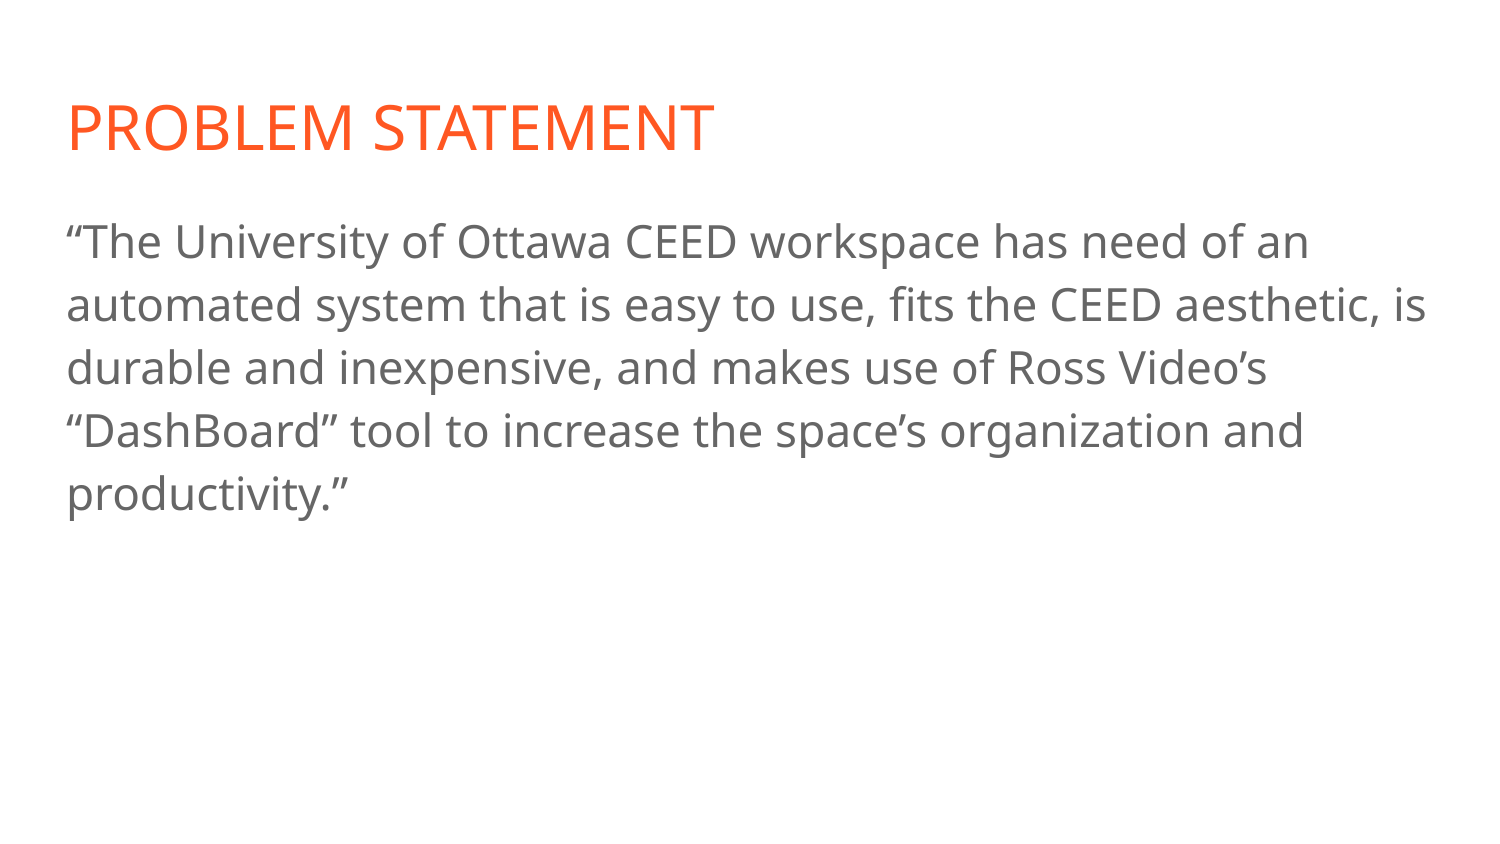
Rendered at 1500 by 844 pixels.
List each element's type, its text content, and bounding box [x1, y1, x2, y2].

title PROBLEM STATEMENT [51, 72, 1449, 167]
list “The University of Ottawa CEED workspace has need of an automated system that is easy to use, fits the CEED aesthetic, is durable and inexpensive, and makes use of Ross Video’s “DashBoard” tool to increase the space’s organization and productivity.” [51, 189, 1449, 750]
